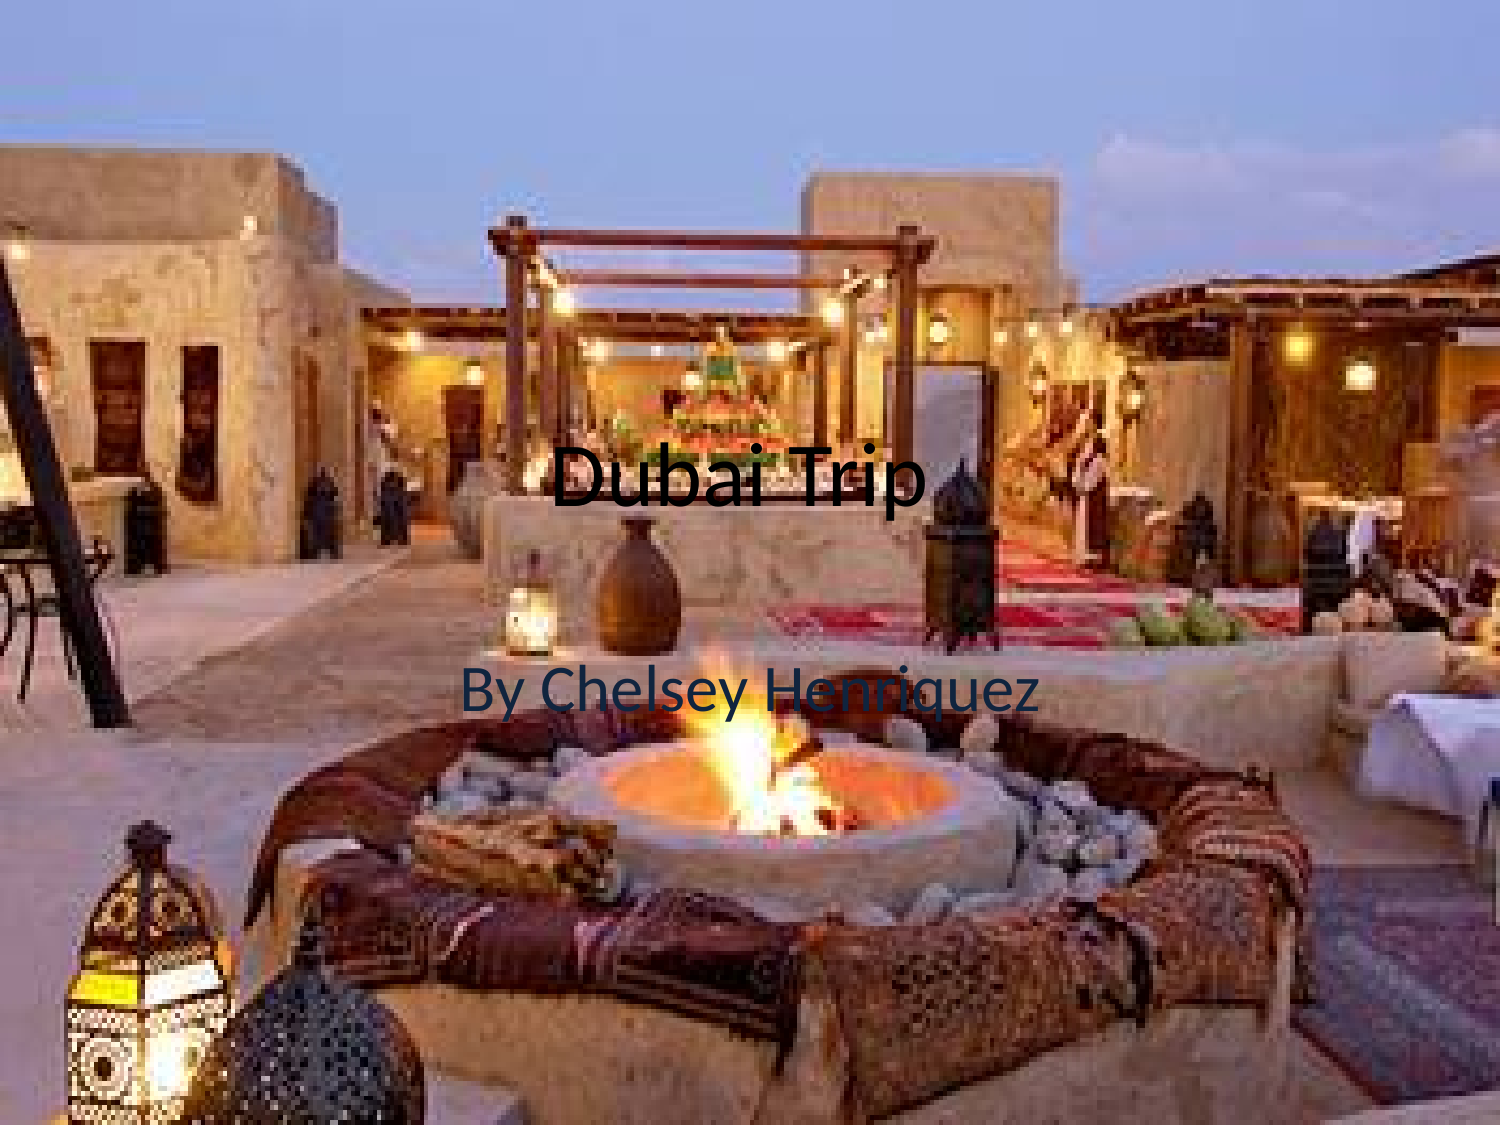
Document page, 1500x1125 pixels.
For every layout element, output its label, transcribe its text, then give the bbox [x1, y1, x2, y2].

picture [0, 0, 1500, 1125]
title Dubai Trip [112, 349, 1388, 591]
subtitle By Chelsey Henriquez [225, 637, 1275, 925]
